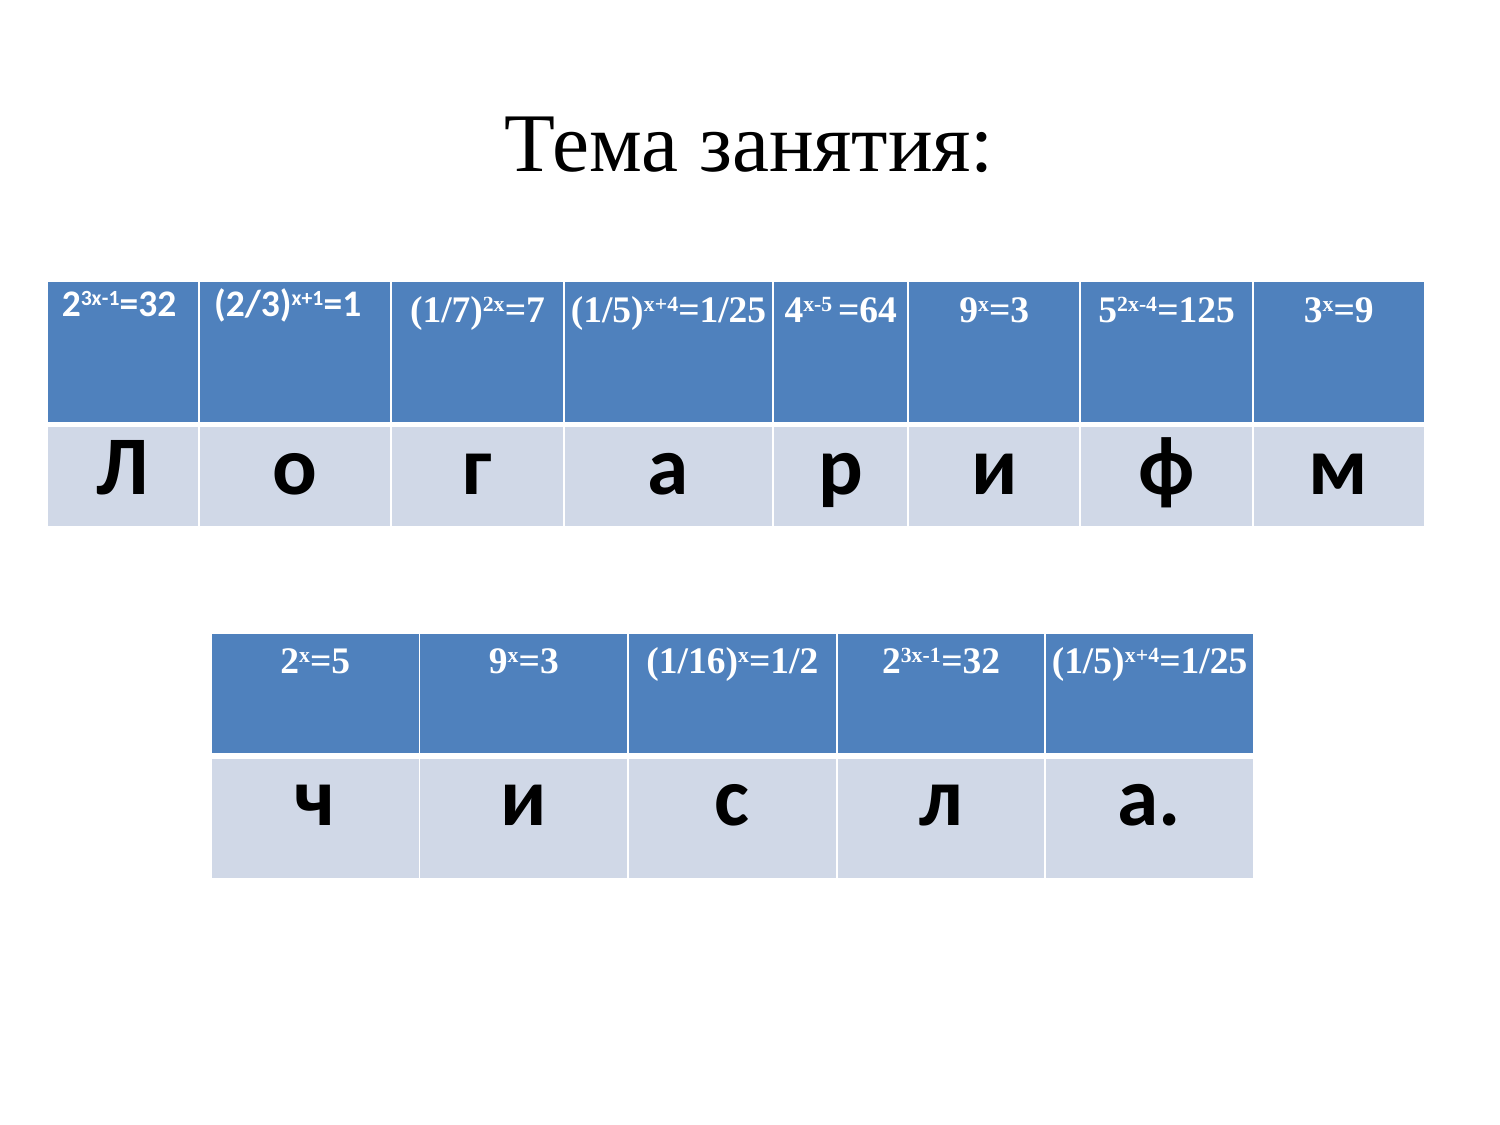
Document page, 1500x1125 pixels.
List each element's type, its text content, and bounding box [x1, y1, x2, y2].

table_header 9х=3 [909, 282, 1079, 422]
table_cell ф [1081, 427, 1252, 526]
table_header (1/5)х+4=1/25 [1046, 634, 1253, 753]
table_cell а [565, 427, 772, 526]
table_cell Л [48, 427, 198, 526]
table_header (1/16)х=1/2 [629, 634, 836, 753]
table_cell с [629, 759, 836, 878]
table_header 52х-4=125 [1081, 282, 1252, 422]
table_cell м [1254, 427, 1424, 526]
table_header 3х=9 [1254, 282, 1424, 422]
table_header (2/3)х+1=1 [200, 282, 390, 422]
table_header 23х-1=32 [48, 282, 198, 422]
table_header (1/5)х+4=1/25 [565, 282, 772, 422]
table_header 9х=3 [420, 634, 627, 753]
table_cell ч [212, 759, 419, 878]
title Тема занятия: [75, 45, 1425, 233]
table_header 23х-1=32 [838, 634, 1044, 753]
table_cell о [200, 427, 390, 526]
table_header 4х-5 =64 [774, 282, 907, 422]
table_cell а. [1046, 759, 1253, 878]
table_cell и [420, 759, 627, 878]
table_cell г [392, 427, 563, 526]
table_cell и [909, 427, 1079, 526]
table_header 2х=5 [212, 634, 419, 753]
table_header (1/7)2х=7 [392, 282, 563, 422]
table_cell л [838, 759, 1044, 878]
table_cell р [774, 427, 907, 526]
